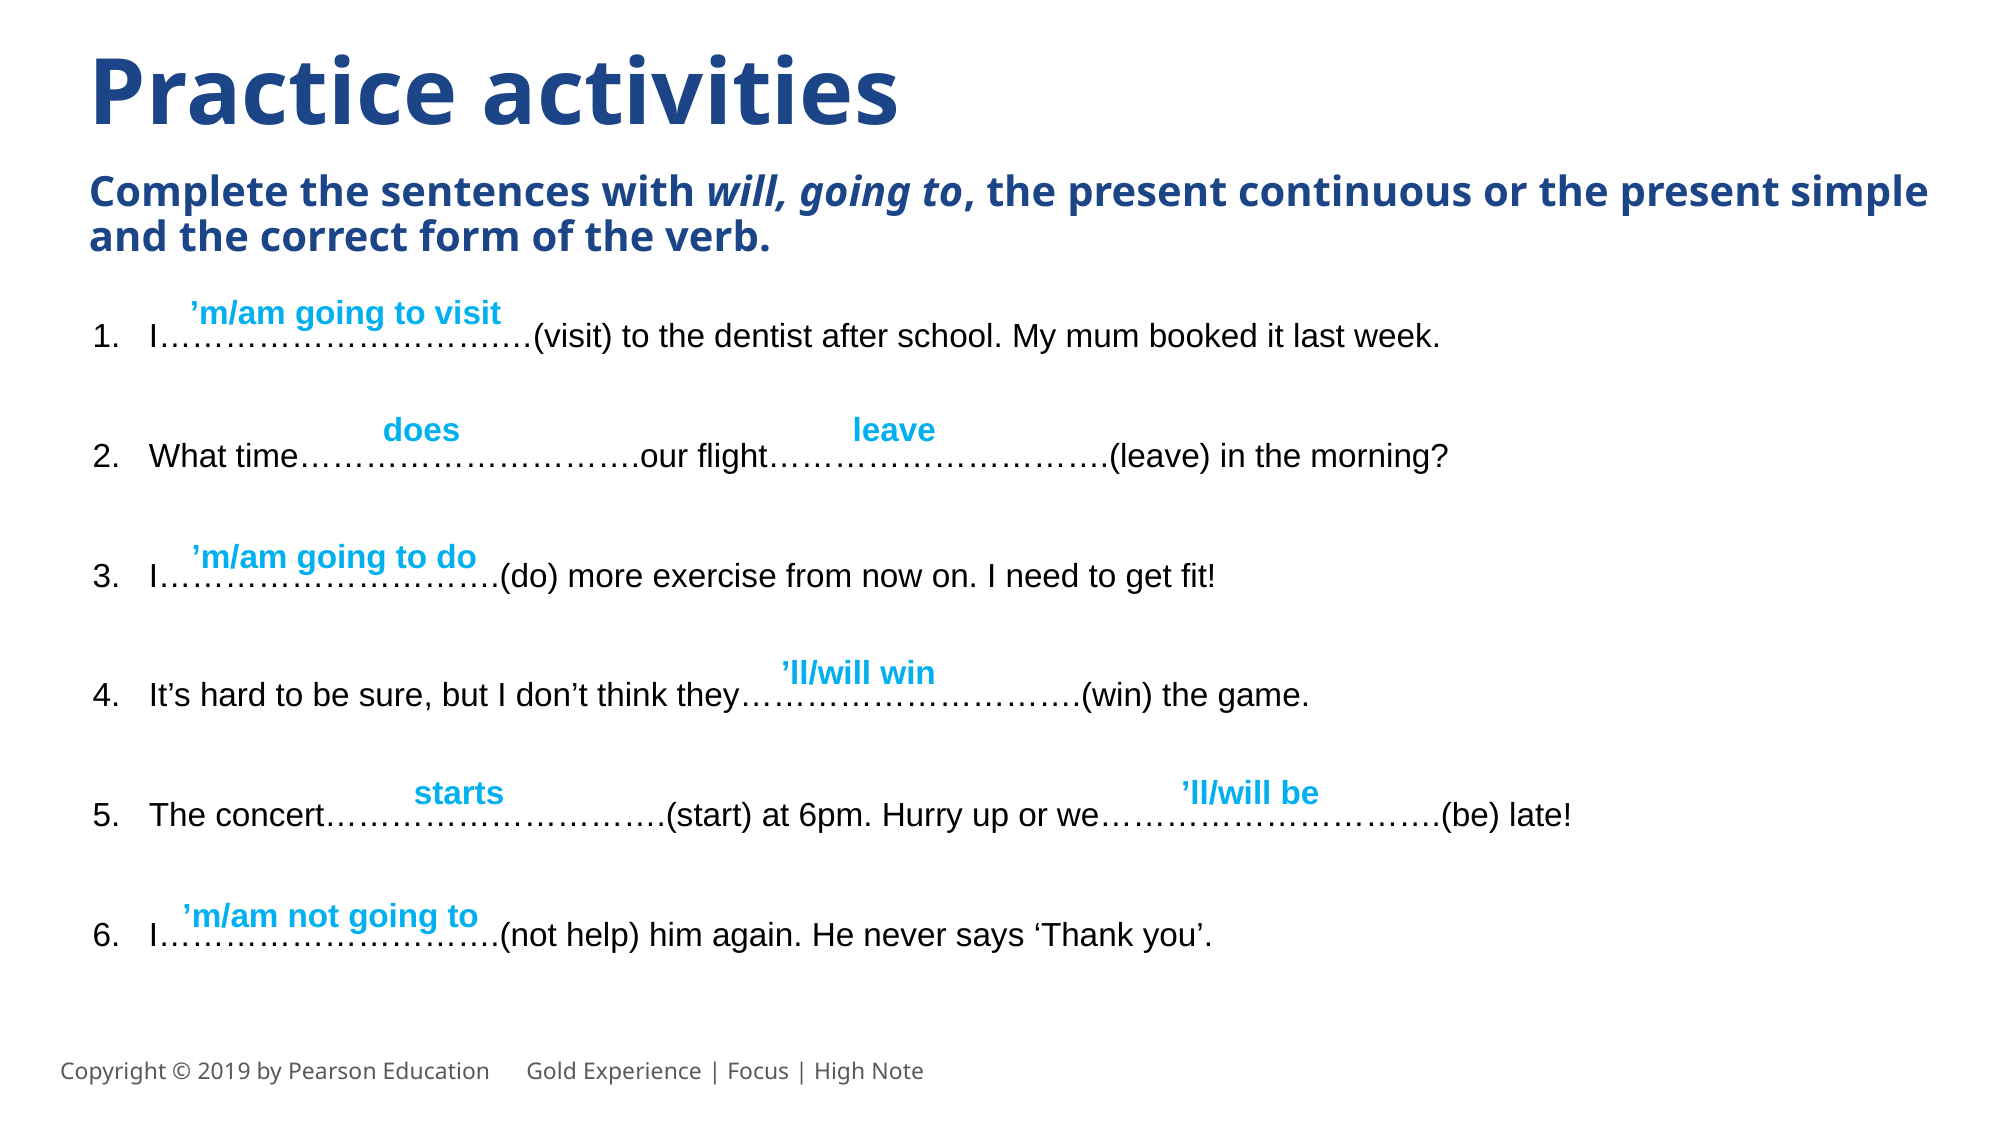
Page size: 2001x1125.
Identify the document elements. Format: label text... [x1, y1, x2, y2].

text_box starts [399, 764, 730, 819]
text_box ’m/am going to do [176, 528, 519, 583]
text_box does [368, 400, 629, 456]
text_box ’m/am not going to [167, 887, 499, 942]
text_box Practice activities [73, 37, 1181, 162]
text_box leave [837, 400, 1099, 456]
text_box I………………………….…(visit) to the dentist after school. My mum booked it last week. What time………………………….our flight………………………….(leave) in the morning? I………………………….(do) more exercise from now on. I need to get fit! It’s hard to be sure, but I don’t think they………………………….(win) the game. The concert………………………….(start) at 6pm. Hurry up or we………………………….(be) late! I………………………….(not help) him again. He never says ‘Thank you’. [78, 267, 1953, 961]
text_box ’ll/will win [766, 643, 1097, 699]
text_box ’ll/will be [1166, 764, 1497, 819]
text_box ’m/am going to visit [175, 284, 523, 340]
text_box Complete the sentences with will, going to, the present continuous or the present simple and the correct form of the verb. [73, 162, 1958, 231]
footer Copyright © 2019 by Pearson Education Gold Experience | Focus | High Note [45, 1040, 1084, 1101]
